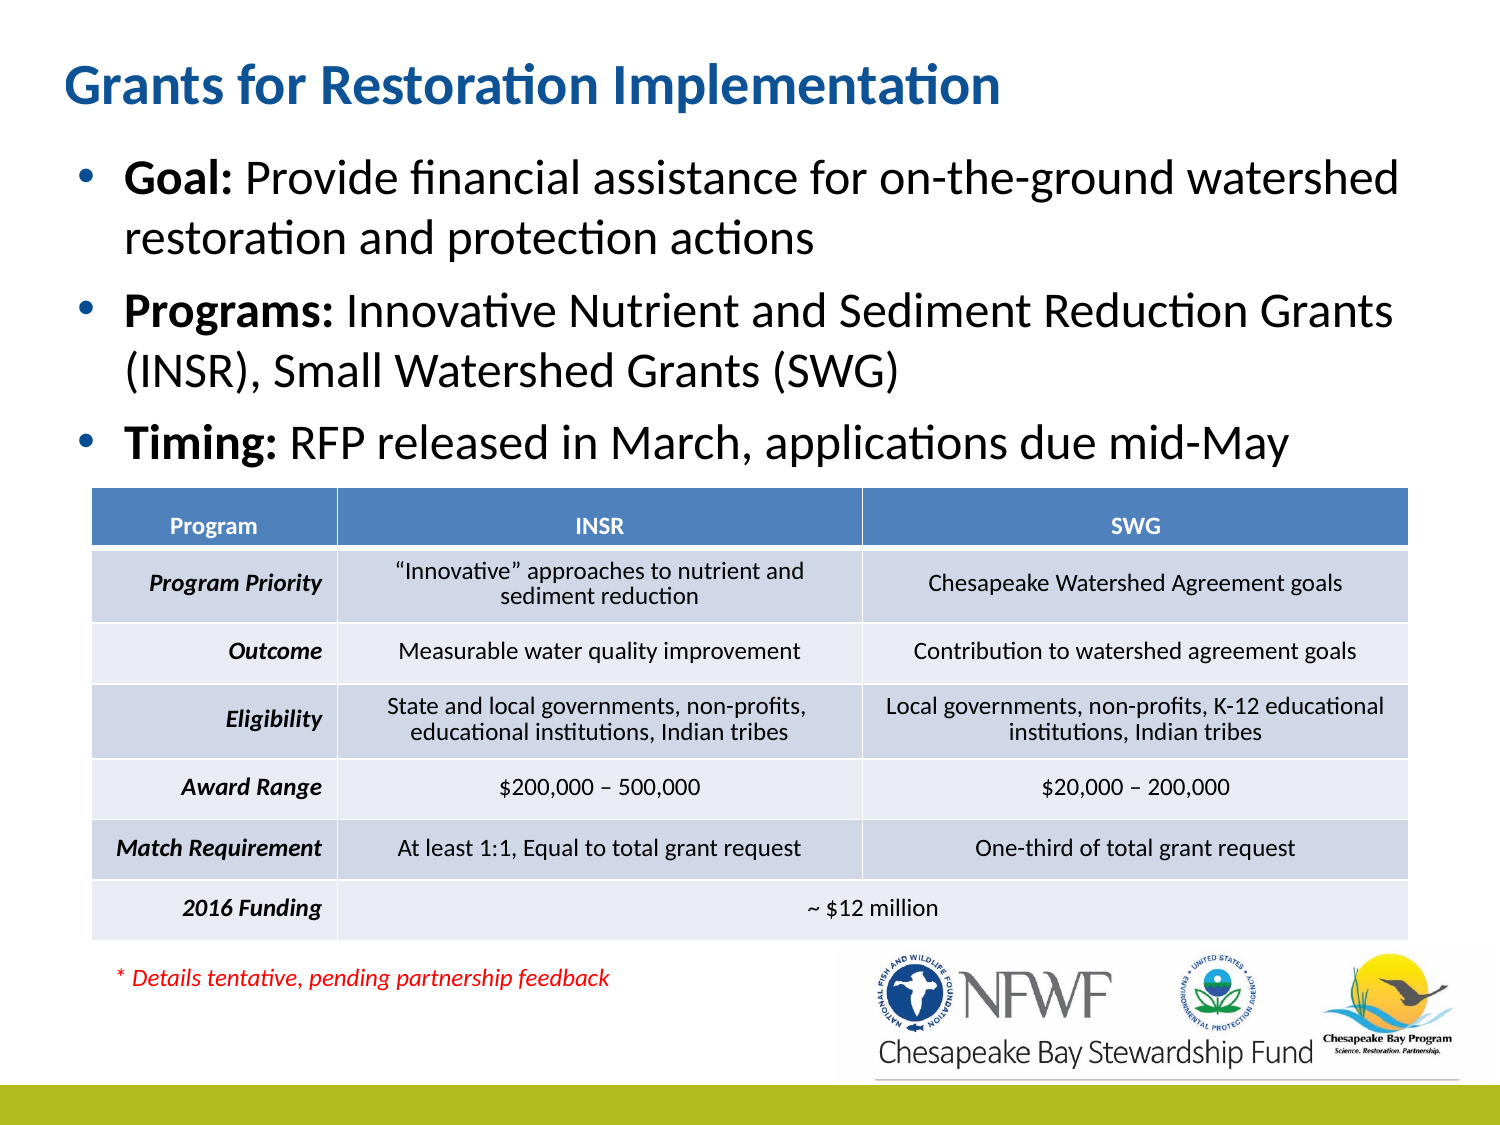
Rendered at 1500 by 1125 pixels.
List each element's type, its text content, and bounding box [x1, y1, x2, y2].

table_cell State and local governments, non-profits, educational institutions, Indian tribes [338, 685, 862, 758]
table_cell 2016 Funding [92, 881, 337, 940]
table_header Program [92, 488, 337, 545]
table_cell ~ $12 million [338, 881, 1408, 940]
table_cell One-third of total grant request [863, 820, 1408, 879]
table_cell “Innovative” approaches to nutrient and sediment reduction [338, 551, 862, 622]
table_cell Match Requirement [92, 820, 337, 879]
table_cell Award Range [92, 760, 337, 819]
table_header INSR [338, 488, 862, 545]
text_box Grants for Restoration Implementation [49, 24, 1500, 138]
table_header SWG [863, 488, 1408, 545]
picture [0, 862, 1500, 1087]
table_cell Chesapeake Watershed Agreement goals [863, 551, 1408, 622]
table_cell At least 1:1, Equal to total grant request [338, 820, 862, 879]
table_cell Local governments, non-profits, K-12 educational institutions, Indian tribes [863, 685, 1408, 758]
table_cell Contribution to watershed agreement goals [863, 624, 1408, 683]
text_box [0, 1087, 1500, 1125]
text_box Goal: Provide financial assistance for on-the-ground watershed restoration and protection actions Programs: Innovative Nutrient and Sediment Reduction Grants (INSR), Small Watershed Grants (SWG) Timing: RFP released in March, applications due mid-May [62, 137, 1450, 478]
text_box * Details tentative, pending partnership feedback [99, 954, 626, 999]
table_cell Eligibility [92, 685, 337, 758]
table_cell $20,000 – 200,000 [863, 760, 1408, 819]
table_cell Measurable water quality improvement [338, 624, 862, 683]
table_cell $200,000 – 500,000 [338, 760, 862, 819]
table_cell Program Priority [92, 551, 337, 622]
table_cell Outcome [92, 624, 337, 683]
